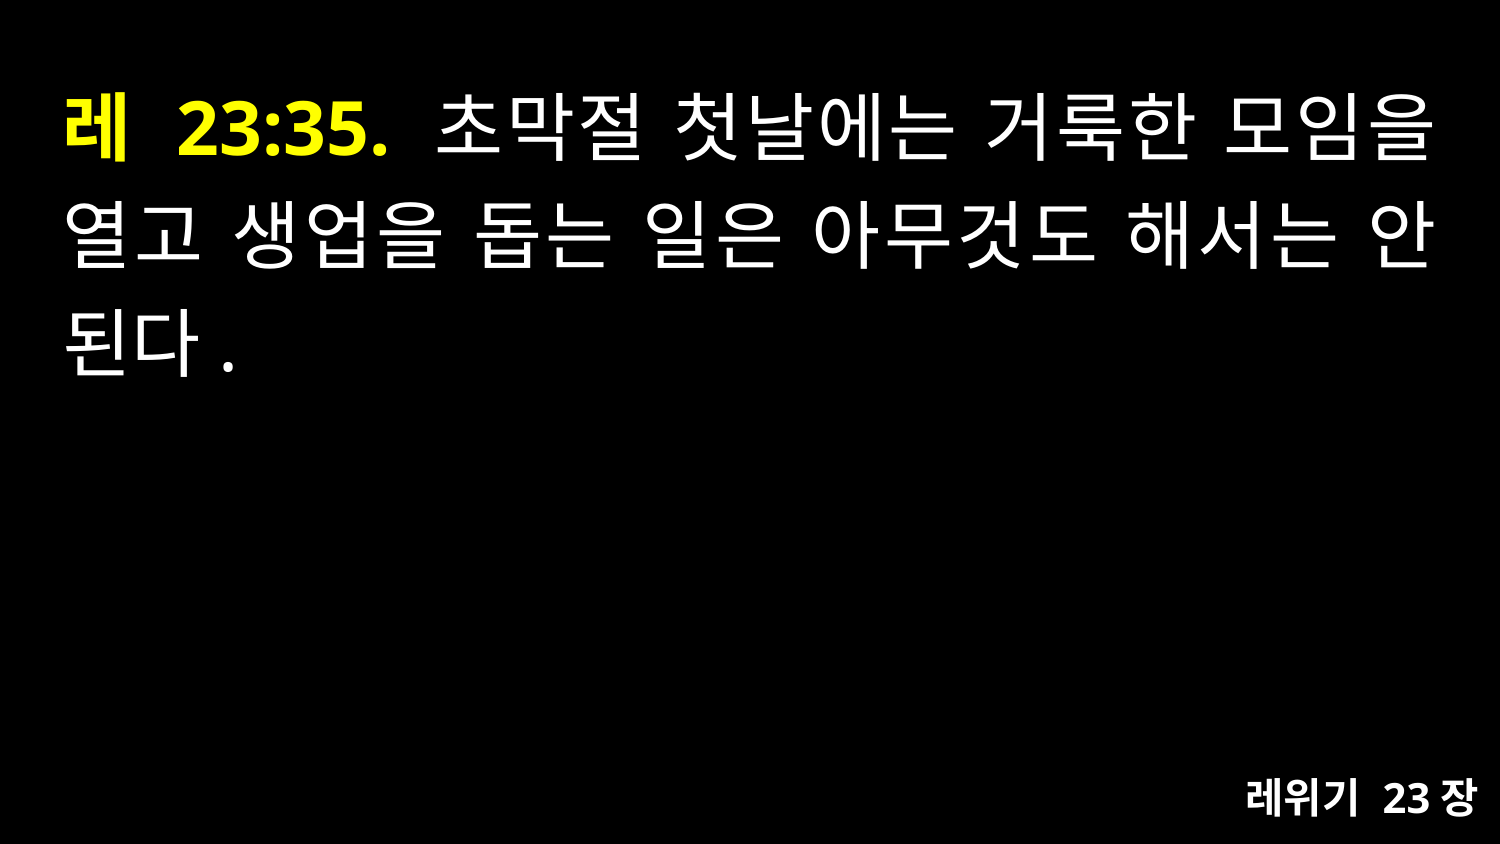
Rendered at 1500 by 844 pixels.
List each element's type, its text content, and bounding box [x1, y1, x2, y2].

title 레 23:35. 초막절 첫날에는 거룩한 모임을 열고 생업을 돕는 일은 아무것도 해서는 안 된다. [0, 0, 1500, 844]
subtitle 레위기 23장 [916, 770, 1500, 844]
